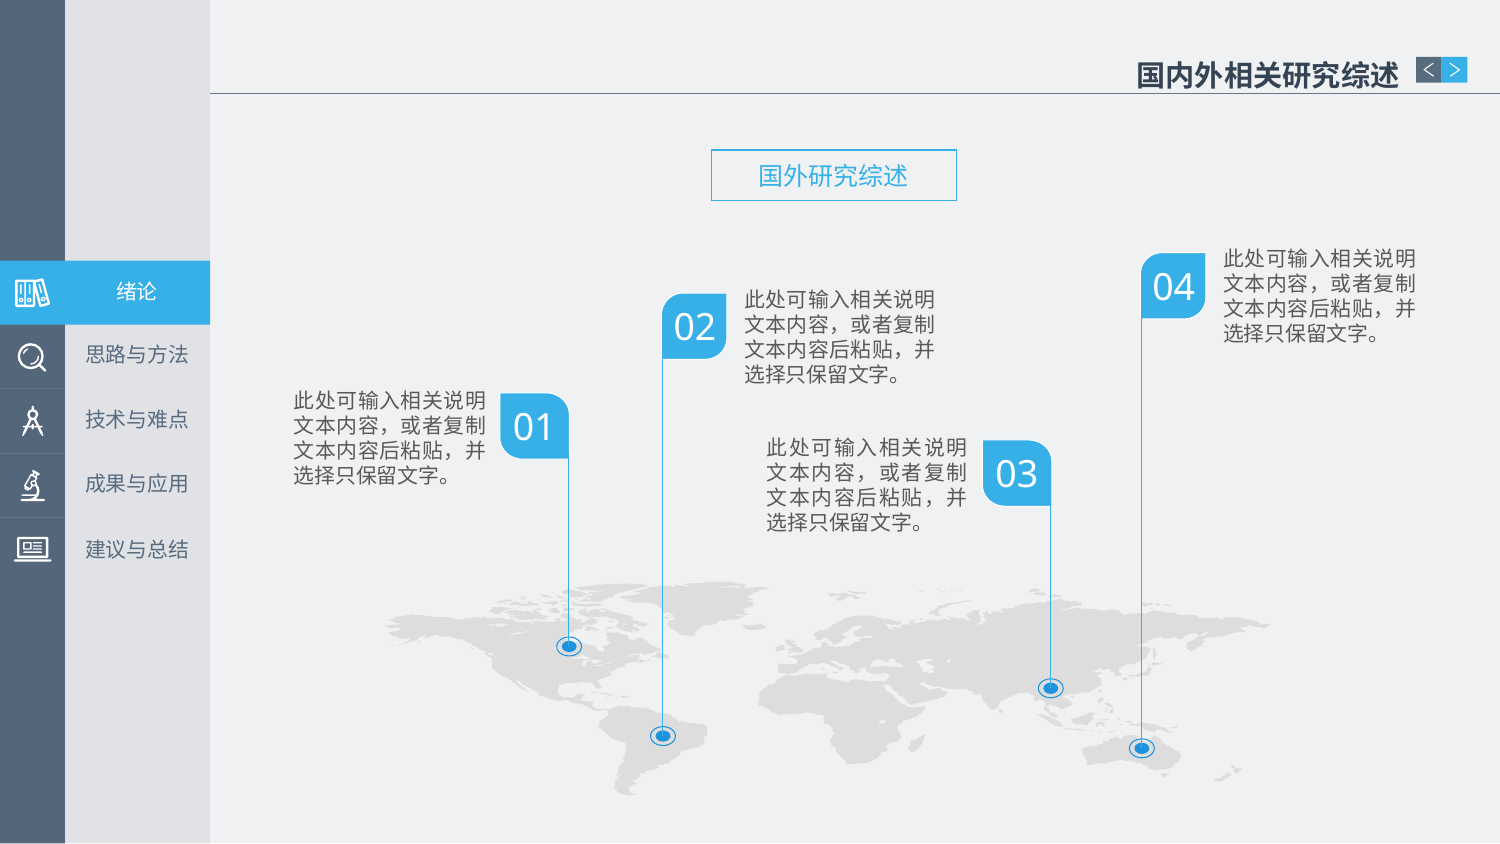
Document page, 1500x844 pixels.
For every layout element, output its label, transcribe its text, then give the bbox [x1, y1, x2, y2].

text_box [1129, 738, 1155, 759]
text_box 此处可输入相关说明文本内容，或者复制文本内容后粘贴，并选择只保留文字。 [1223, 246, 1416, 347]
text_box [556, 636, 582, 657]
text_box 国外研究综述 [711, 150, 957, 201]
text_box [22, 405, 44, 437]
text_box 成果与应用 [70, 463, 204, 503]
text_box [650, 726, 676, 746]
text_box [383, 581, 1272, 797]
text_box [1415, 56, 1440, 83]
text_box [510, 456, 565, 460]
text_box [17, 343, 47, 372]
text_box 03 [980, 442, 1054, 503]
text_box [1441, 56, 1468, 83]
text_box 此处可输入相关说明文本内容，或者复制文本内容后粘贴，并选择只保留文字。 [744, 286, 936, 387]
text_box 01 [498, 395, 571, 456]
text_box [0, 259, 212, 327]
text_box 思路与方法 [70, 334, 204, 374]
text_box [666, 356, 718, 360]
text_box [992, 503, 1046, 507]
text_box 绪论 [101, 271, 173, 311]
text_box 技术与难点 [70, 399, 204, 439]
text_box 02 [658, 295, 732, 356]
text_box 此处可输入相关说明文本内容，或者复制文本内容后粘贴，并选择只保留文字。 [293, 387, 486, 488]
text_box [20, 470, 46, 502]
text_box [15, 278, 50, 308]
text_box 国内外相关研究综述 [962, 40, 1400, 93]
text_box [13, 536, 52, 562]
text_box 04 [1137, 255, 1211, 316]
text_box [1038, 678, 1064, 698]
text_box 建议与总结 [70, 529, 204, 569]
text_box 此处可输入相关说明文本内容，或者复制文本内容后粘贴，并选择只保留文字。 [766, 434, 968, 535]
